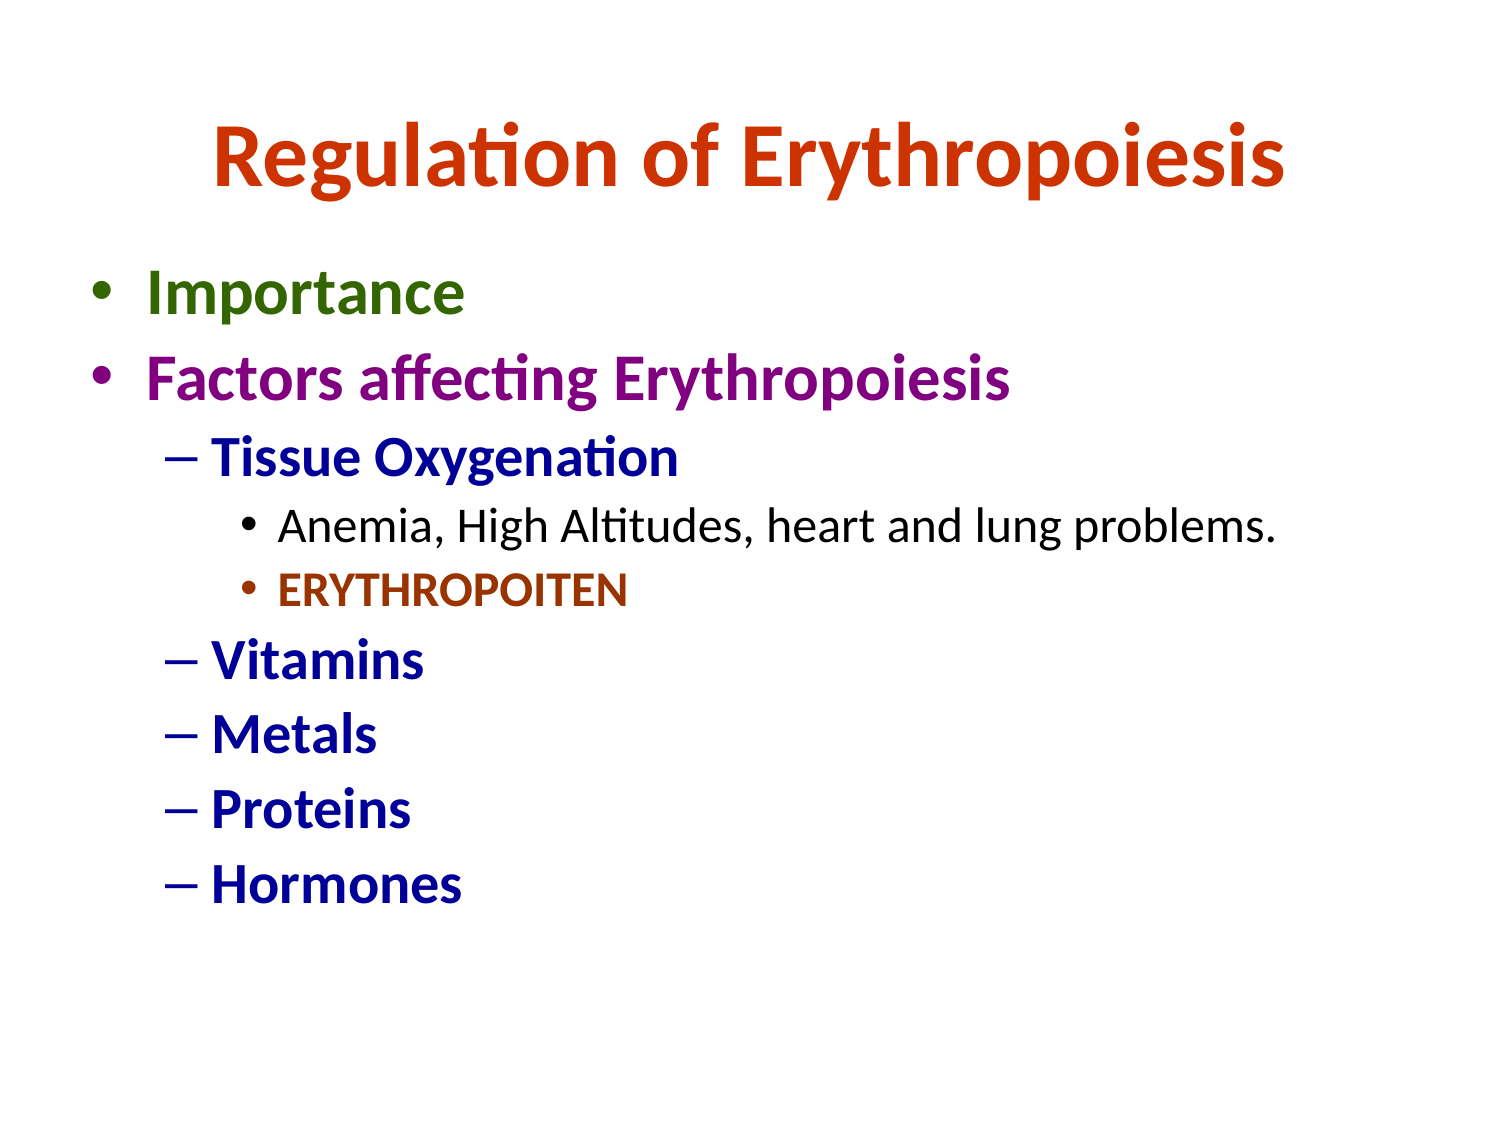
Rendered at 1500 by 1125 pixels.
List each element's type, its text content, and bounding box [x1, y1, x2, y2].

list Importance Factors affecting Erythropoiesis Tissue Oxygenation Anemia, High Altitudes, heart and lung problems. ERYTHROPOITEN Vitamins Metals Proteins Hormones [75, 249, 1500, 1088]
title Regulation of Erythropoiesis [75, 37, 1425, 249]
